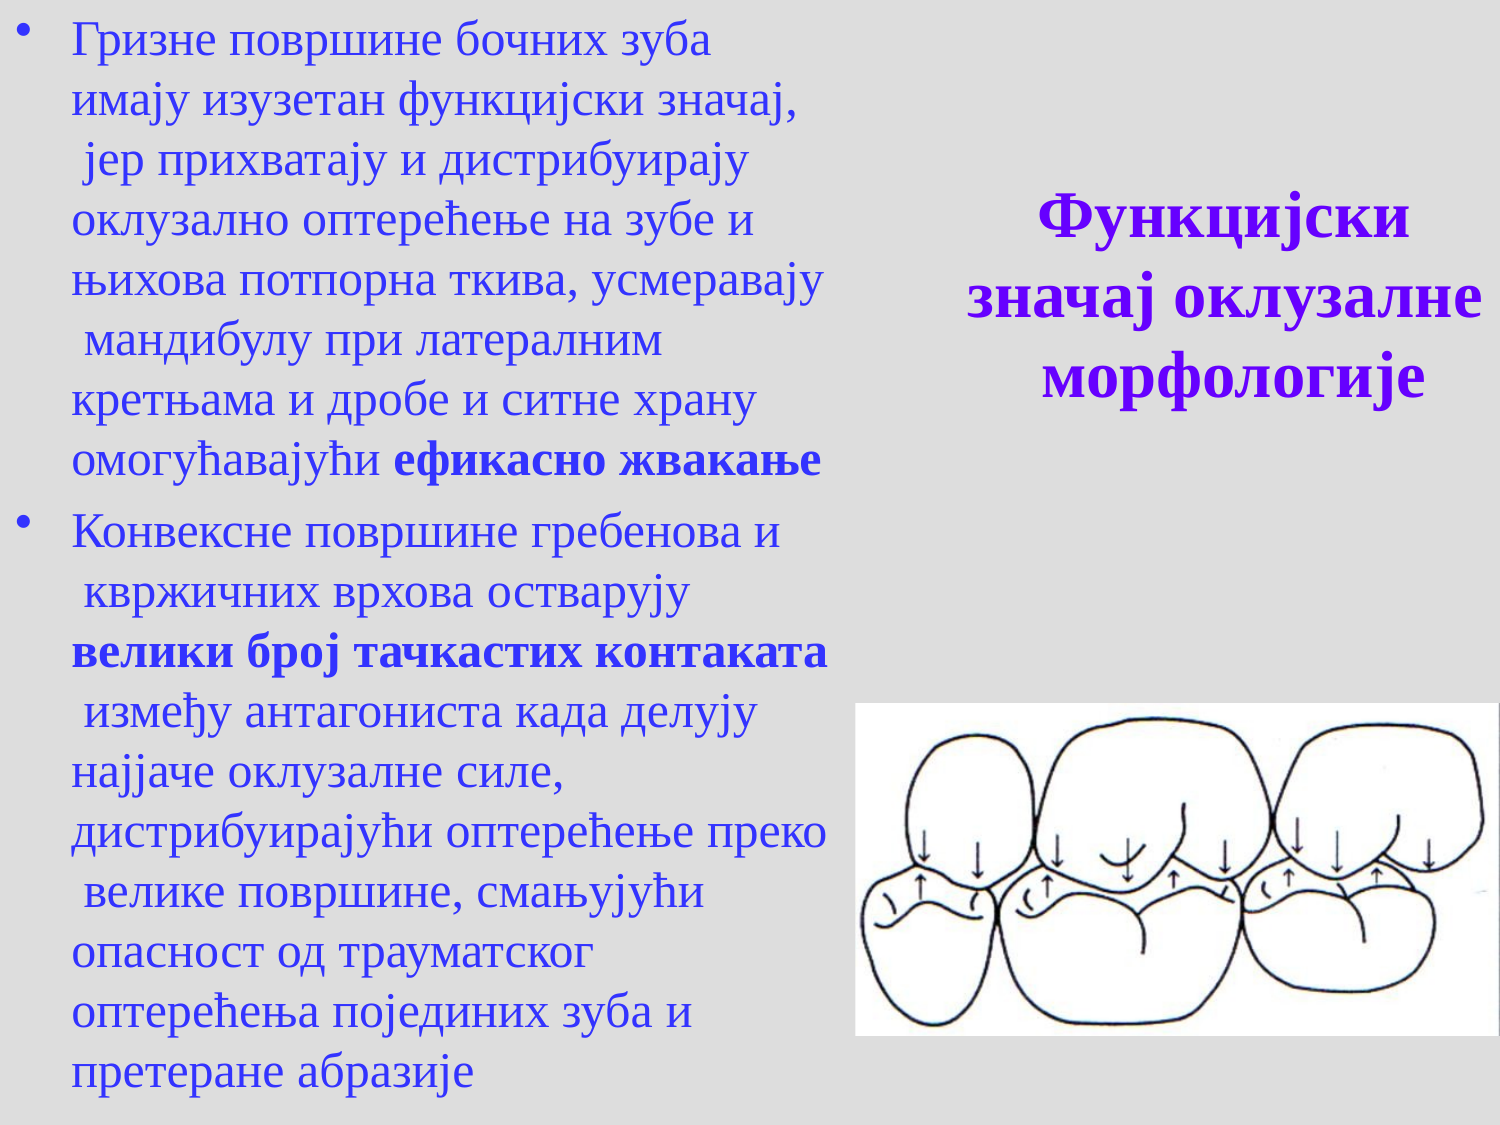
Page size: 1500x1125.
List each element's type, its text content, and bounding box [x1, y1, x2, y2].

title Функцијски значај оклузалне морфологије [964, 168, 1486, 411]
text_box Гризне површине бочних зуба имају изузетан функцијски значај, јер прихватају и дистрибуирају оклузално оптерећење на зубе и њихова потпорна ткива, усмеравају мандибулу при латералним кретњама и дробе и ситне храну омогућавајући ефикасно жвакање Конвексне површине гребенова и квржичних врхова остварују велики број тачкастих контаката између антагониста када делују најјаче оклузалне силе, дистрибуирајући оптерећење преко велике површине, смањујући опасност од трауматског оптерећења појединих зуба и претеране абразије [12, 3, 837, 1098]
text_box [855, 703, 1500, 1036]
